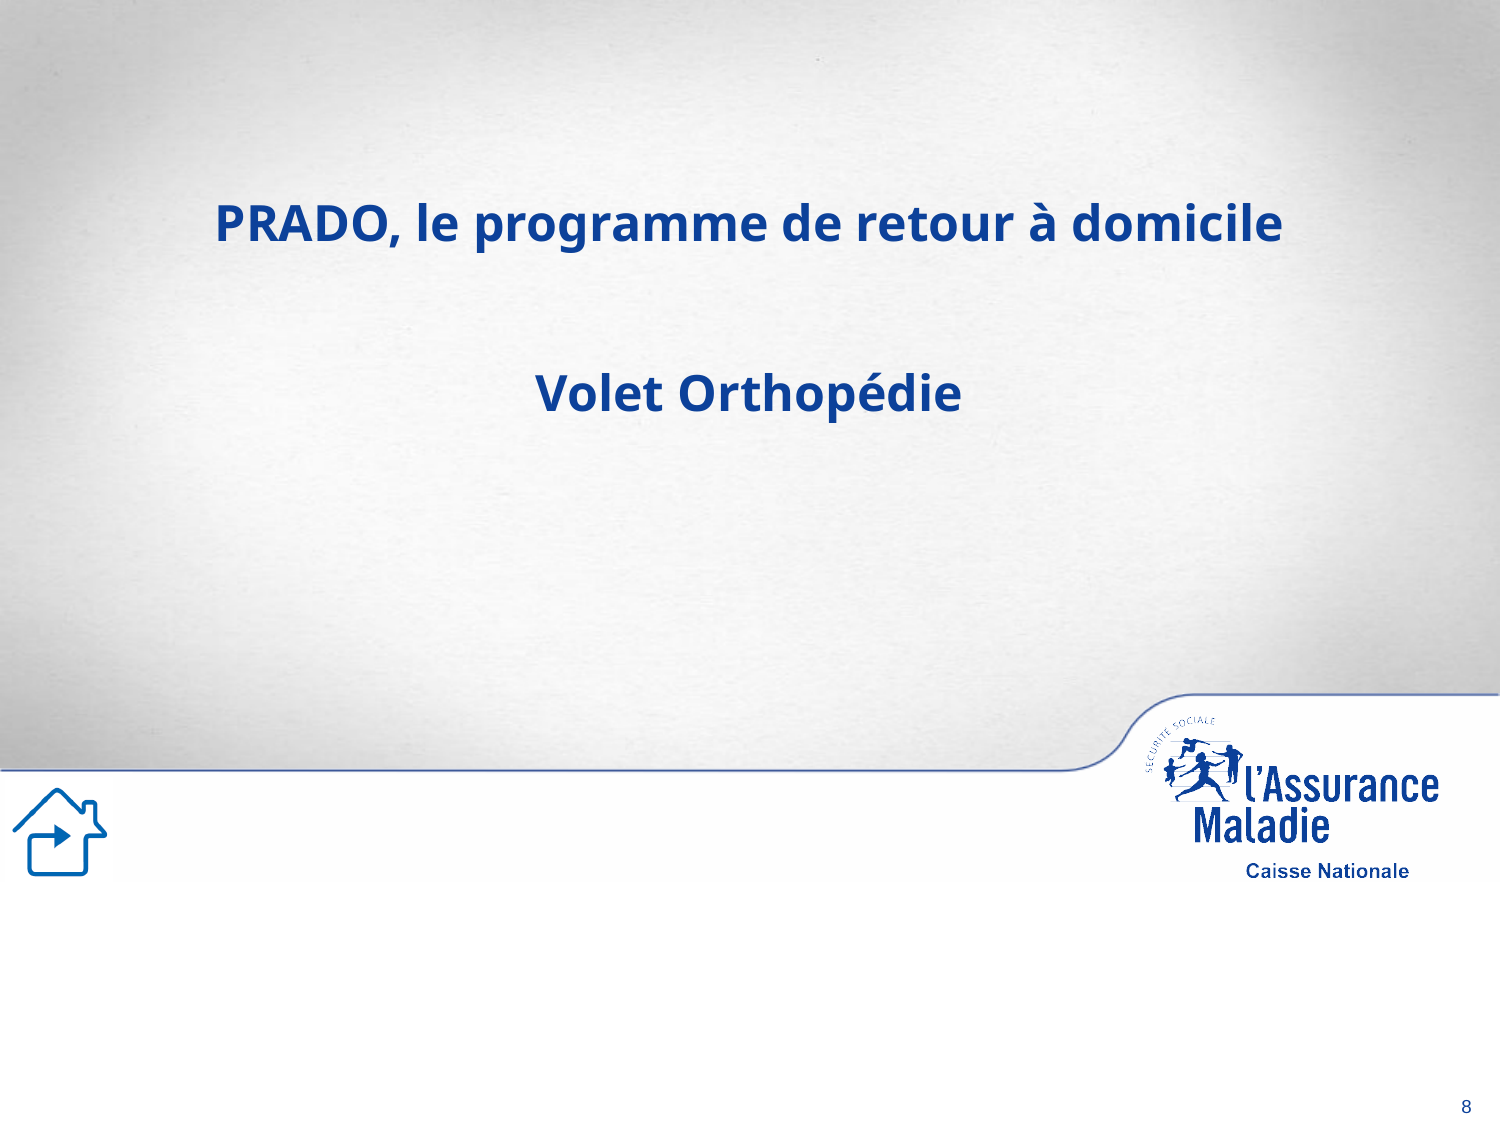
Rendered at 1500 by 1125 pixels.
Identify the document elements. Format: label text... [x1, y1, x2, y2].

picture [0, 0, 1500, 882]
text_box PRADO, le programme de retour à domicile Volet Orthopédie [53, 184, 1446, 430]
text_box 8 [1446, 1087, 1500, 1125]
